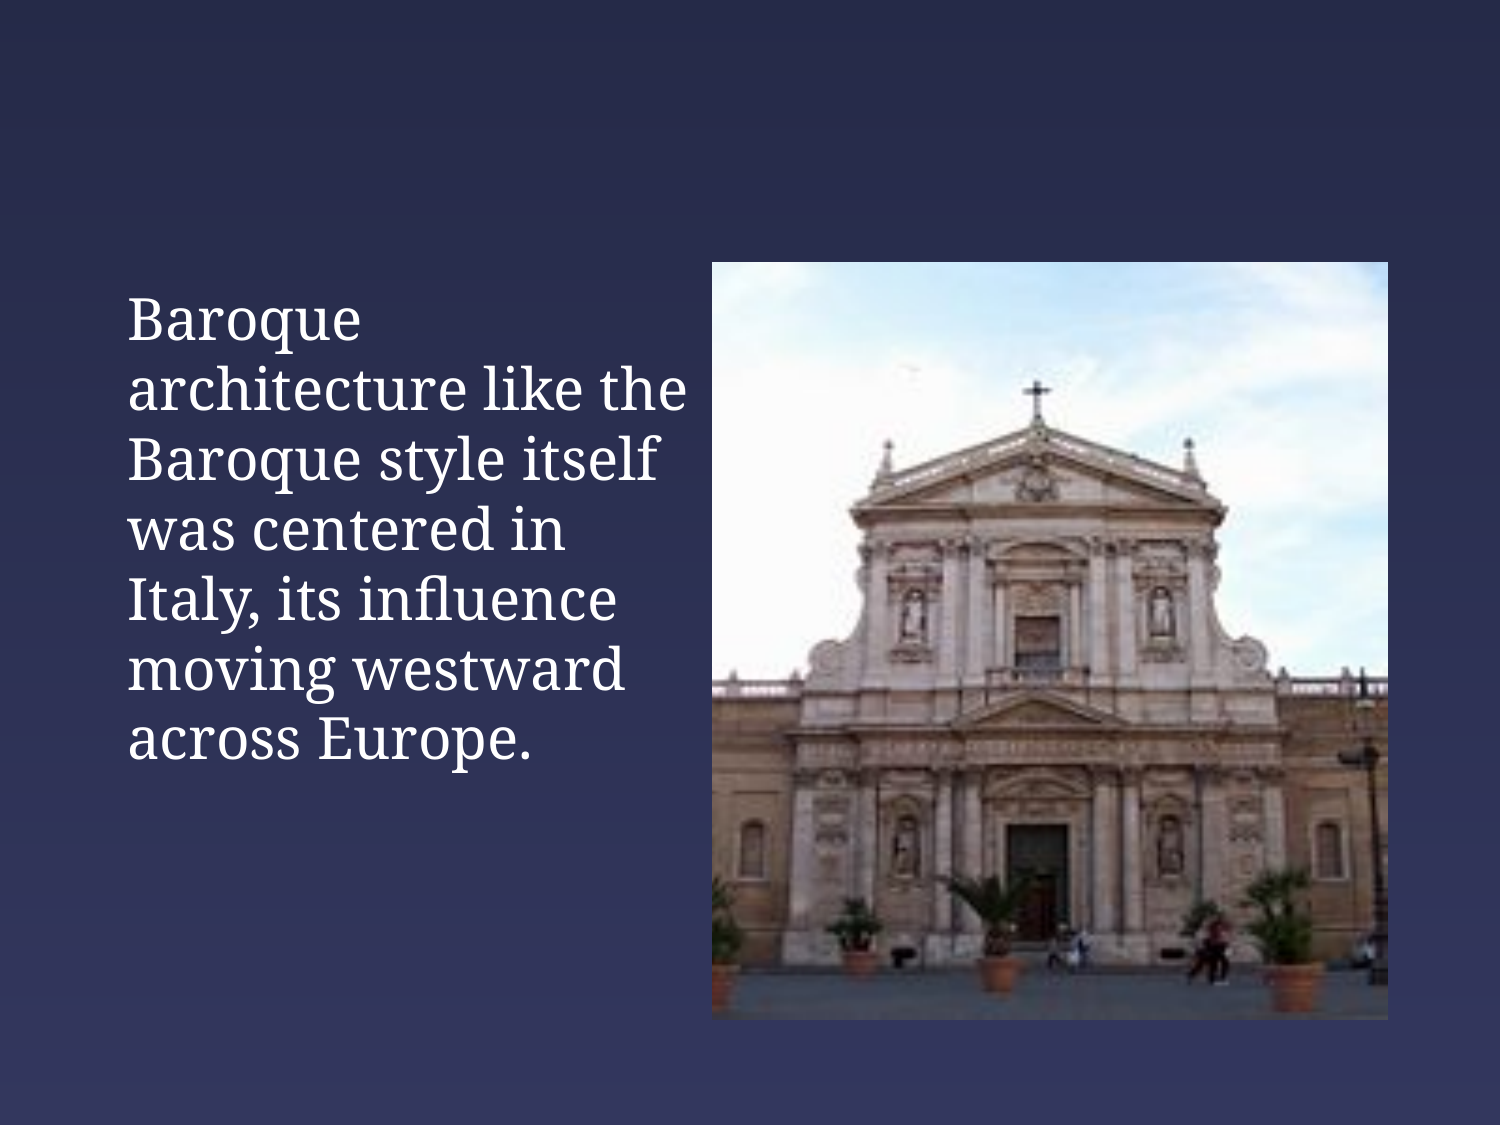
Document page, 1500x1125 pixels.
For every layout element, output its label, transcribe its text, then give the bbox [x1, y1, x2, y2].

list Baroque architecture like the Baroque style itself was centered in Italy, its influence moving westward across Europe. [112, 275, 713, 1025]
picture [712, 262, 1388, 1020]
